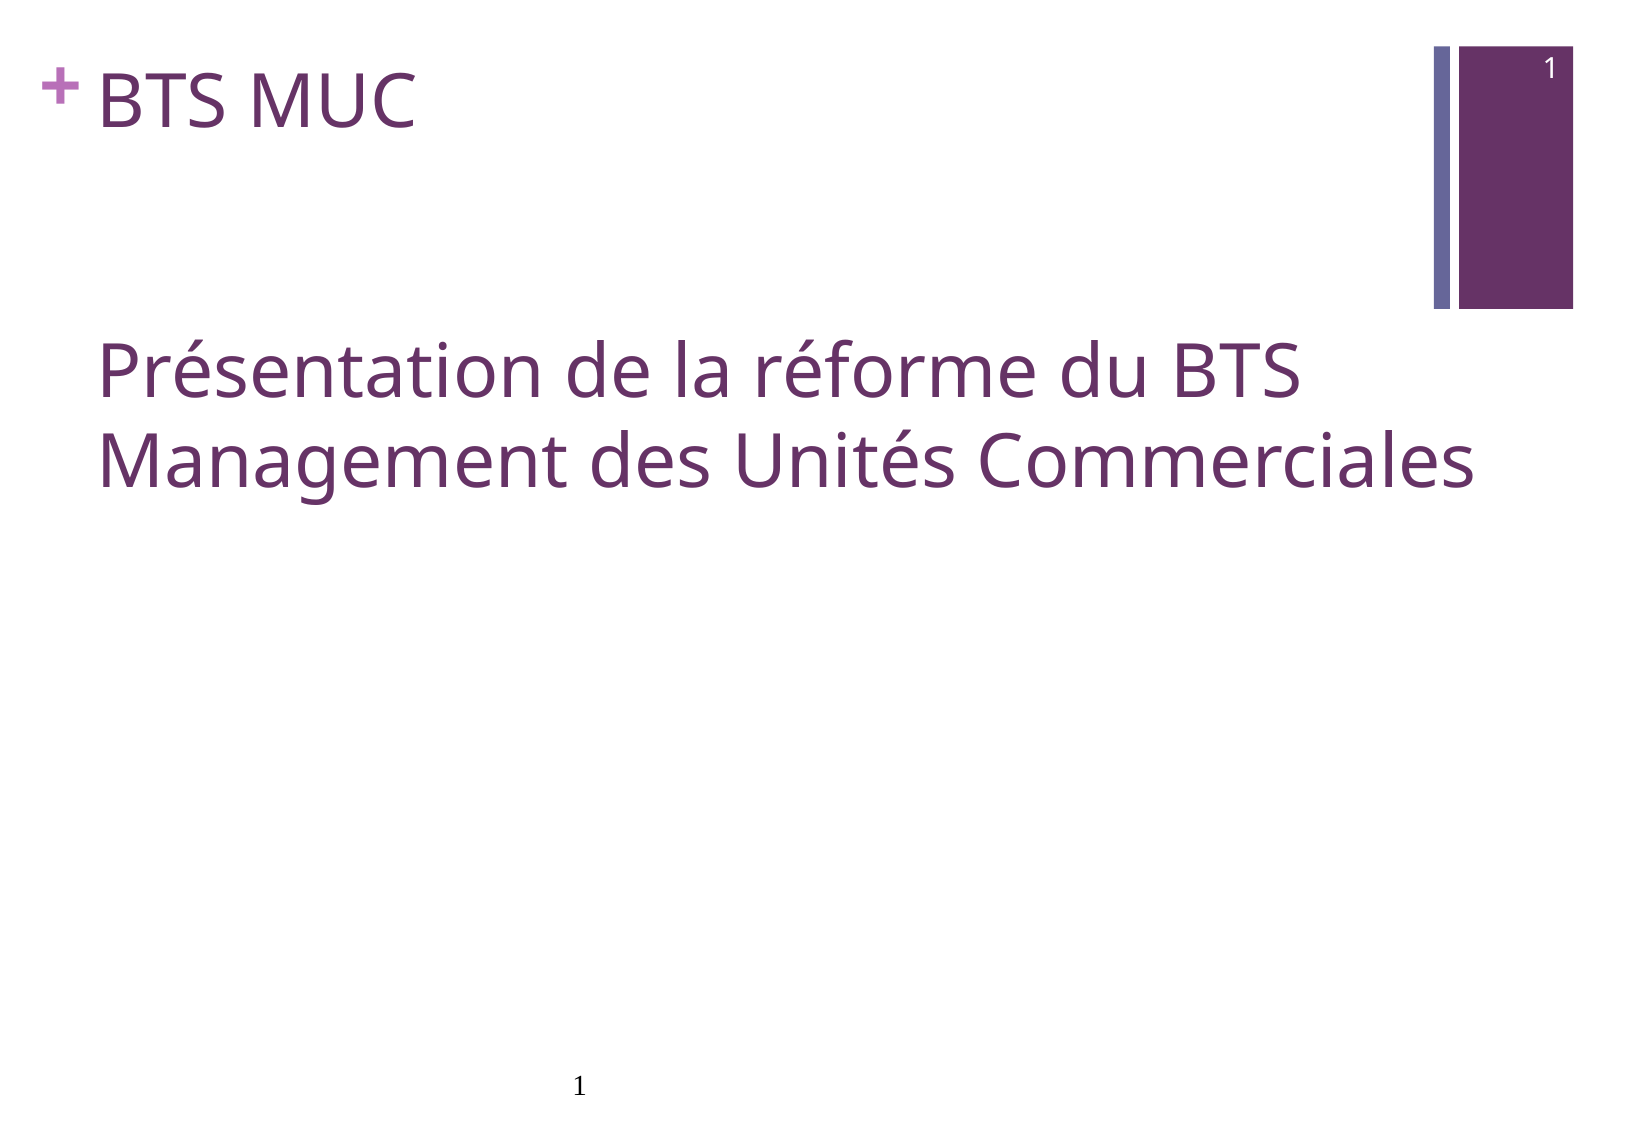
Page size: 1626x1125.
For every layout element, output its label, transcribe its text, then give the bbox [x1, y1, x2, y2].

title BTS MUC Présentation de la réforme du BTS Management des Unités Commerciales [81, 45, 1544, 984]
slide_number 1 [1476, 39, 1575, 100]
footer 1 [35, 1053, 1124, 1114]
